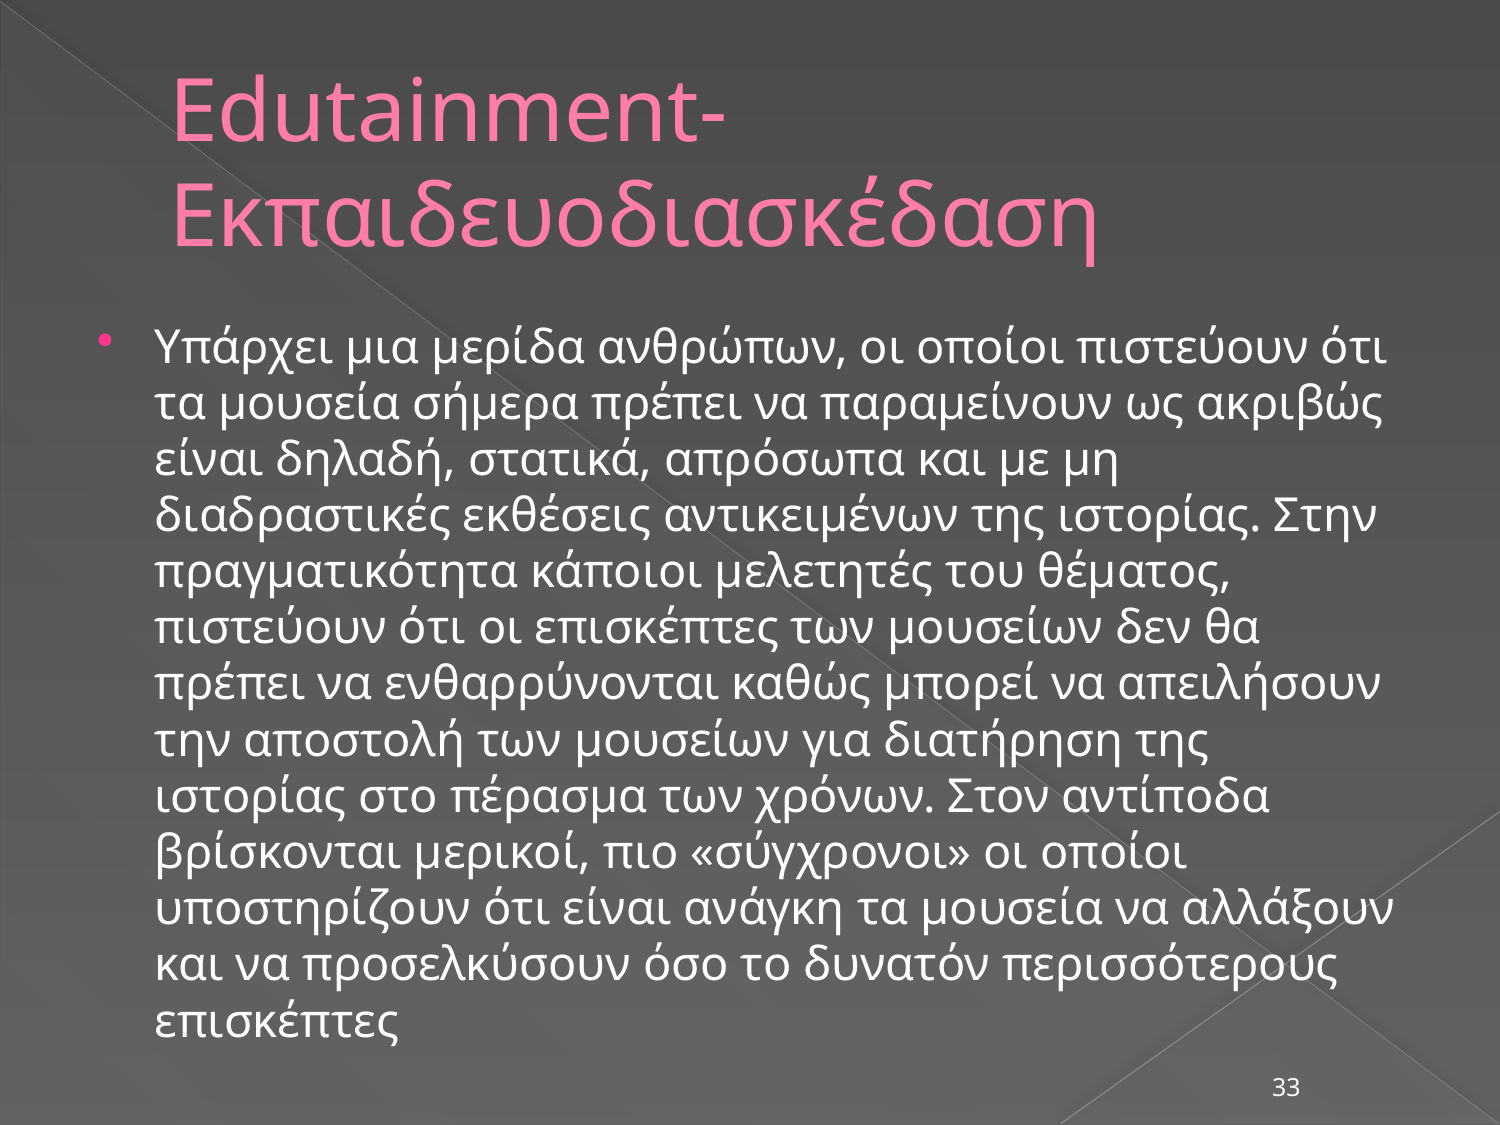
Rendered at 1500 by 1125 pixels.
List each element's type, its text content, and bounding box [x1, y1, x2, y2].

title Edutainment-Εκπαιδευοδιασκέδαση [75, 43, 1425, 274]
slide_number 33 [1245, 1063, 1328, 1113]
list Υπάρχει μια μερίδα ανθρώπων, οι οποίοι πιστεύουν ότι τα μουσεία σήμερα πρέπει να παραμείνουν ως ακριβώς είναι δηλαδή, στατικά, απρόσωπα και με μη διαδραστικές εκθέσεις αντικειμένων της ιστορίας. Στην πραγματικότητα κάποιοι μελετητές του θέματος, πιστεύουν ότι οι επισκέπτες των μουσείων δεν θα πρέπει να ενθαρρύνονται καθώς μπορεί να απειλήσουν την αποστολή των μουσείων για διατήρηση της ιστορίας στο πέρασμα των χρόνων. Στον αντίποδα βρίσκονται μερικοί, πιο «σύγχρονοι» οι οποίοι υποστηρίζουν ότι είναι ανάγκη τα μουσεία να αλλάξουν και να προσελκύσουν όσο το δυνατόν περισσότερους επισκέπτες [75, 308, 1425, 1059]
